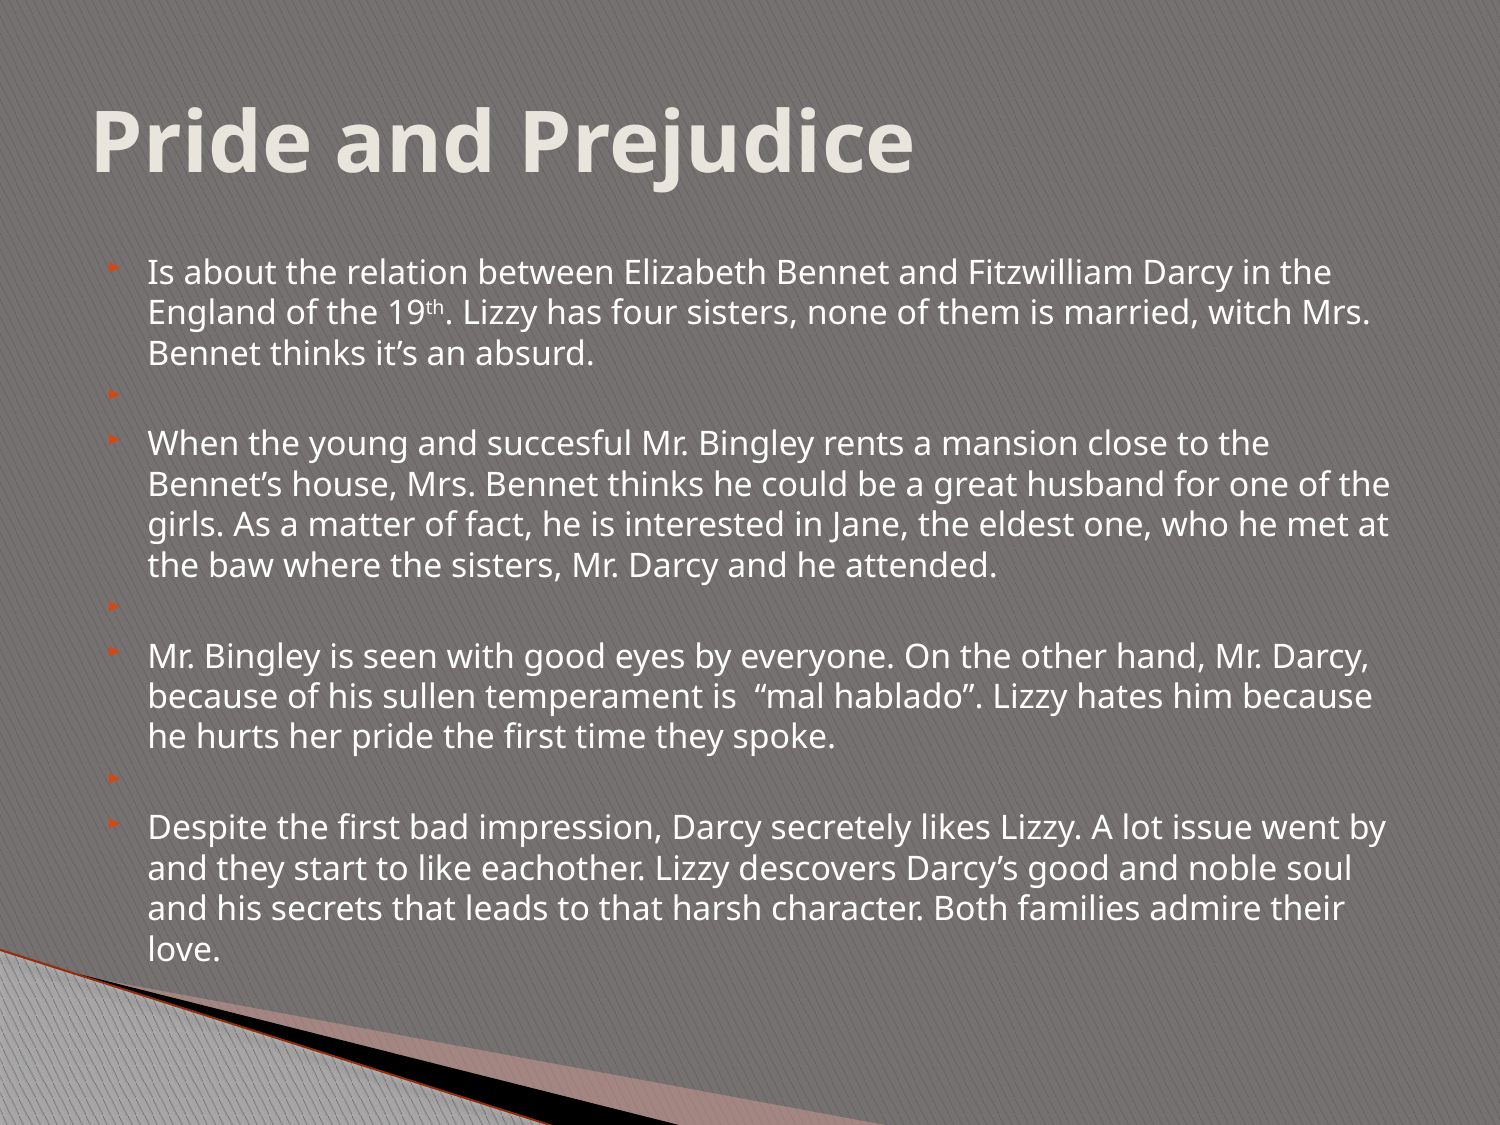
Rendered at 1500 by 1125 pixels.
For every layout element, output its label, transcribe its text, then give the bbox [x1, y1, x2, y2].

list Is about the relation between Elizabeth Bennet and Fitzwilliam Darcy in the England of the 19th. Lizzy has four sisters, none of them is married, witch Mrs. Bennet thinks it’s an absurd. When the young and succesful Mr. Bingley rents a mansion close to the Bennet’s house, Mrs. Bennet thinks he could be a great husband for one of the girls. As a matter of fact, he is interested in Jane, the eldest one, who he met at the baw where the sisters, Mr. Darcy and he attended. Mr. Bingley is seen with good eyes by everyone. On the other hand, Mr. Darcy, because of his sullen temperament is “mal hablado”. Lizzy hates him because he hurts her pride the first time they spoke. Despite the first bad impression, Darcy secretely likes Lizzy. A lot issue went by and they start to like eachother. Lizzy descovers Darcy’s good and noble soul and his secrets that leads to that harsh character. Both families admire their love. [75, 243, 1425, 986]
title Pride and Prejudice [75, 45, 1425, 233]
